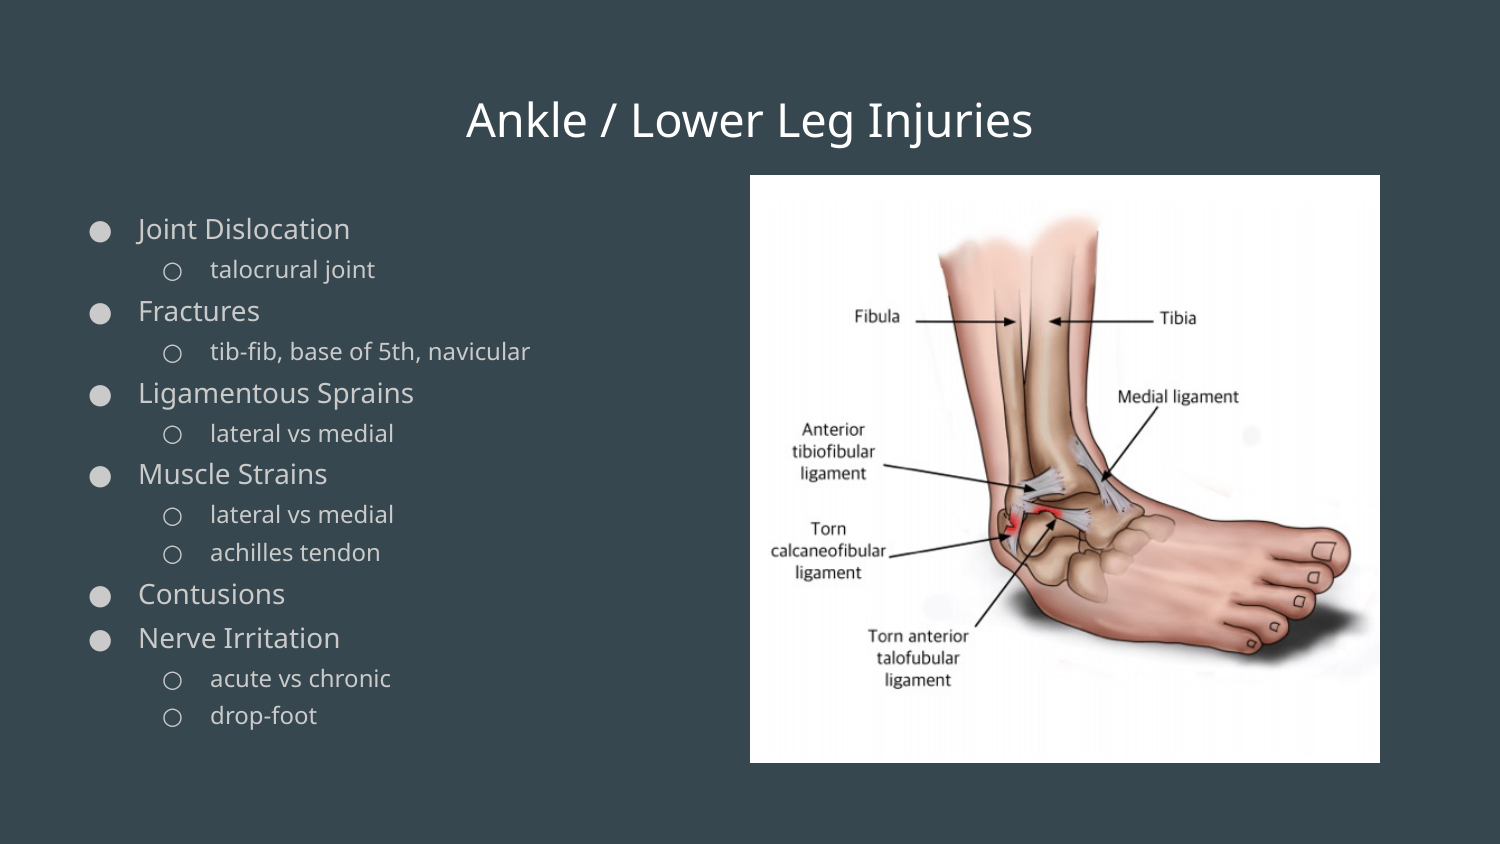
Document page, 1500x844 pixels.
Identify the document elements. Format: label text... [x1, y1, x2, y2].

picture [749, 175, 1380, 763]
list Joint Dislocation talocrural joint Fractures tib-fib, base of 5th, navicular Ligamentous Sprains lateral vs medial Muscle Strains lateral vs medial achilles tendon Contusions Nerve Irritation acute vs chronic drop-foot [51, 189, 708, 750]
title Ankle / Lower Leg Injuries [51, 72, 1449, 167]
